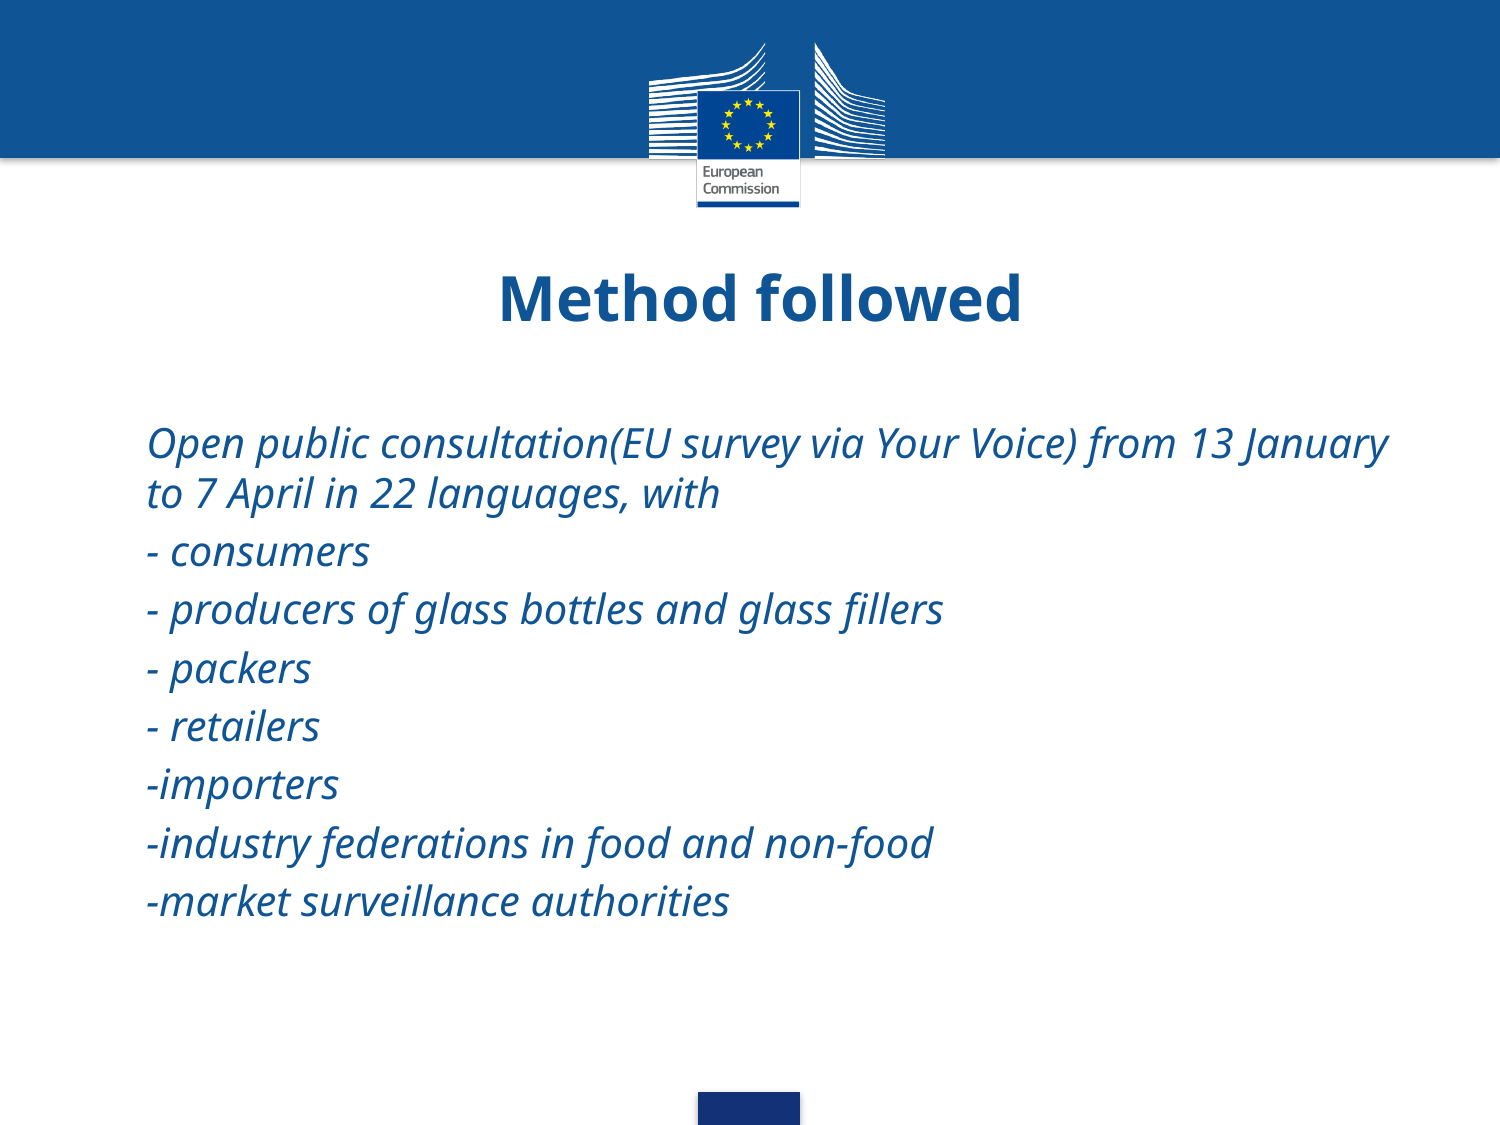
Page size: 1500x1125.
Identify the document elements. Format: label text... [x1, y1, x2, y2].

picture [649, 42, 885, 208]
title Method followed [64, 219, 1415, 374]
list Open public consultation(EU survey via Your Voice) from 13 January to 7 April in 22 languages, with - consumers - producers of glass bottles and glass fillers - packers - retailers -importers -industry federations in food and non-food -market surveillance authorities [75, 408, 1425, 988]
